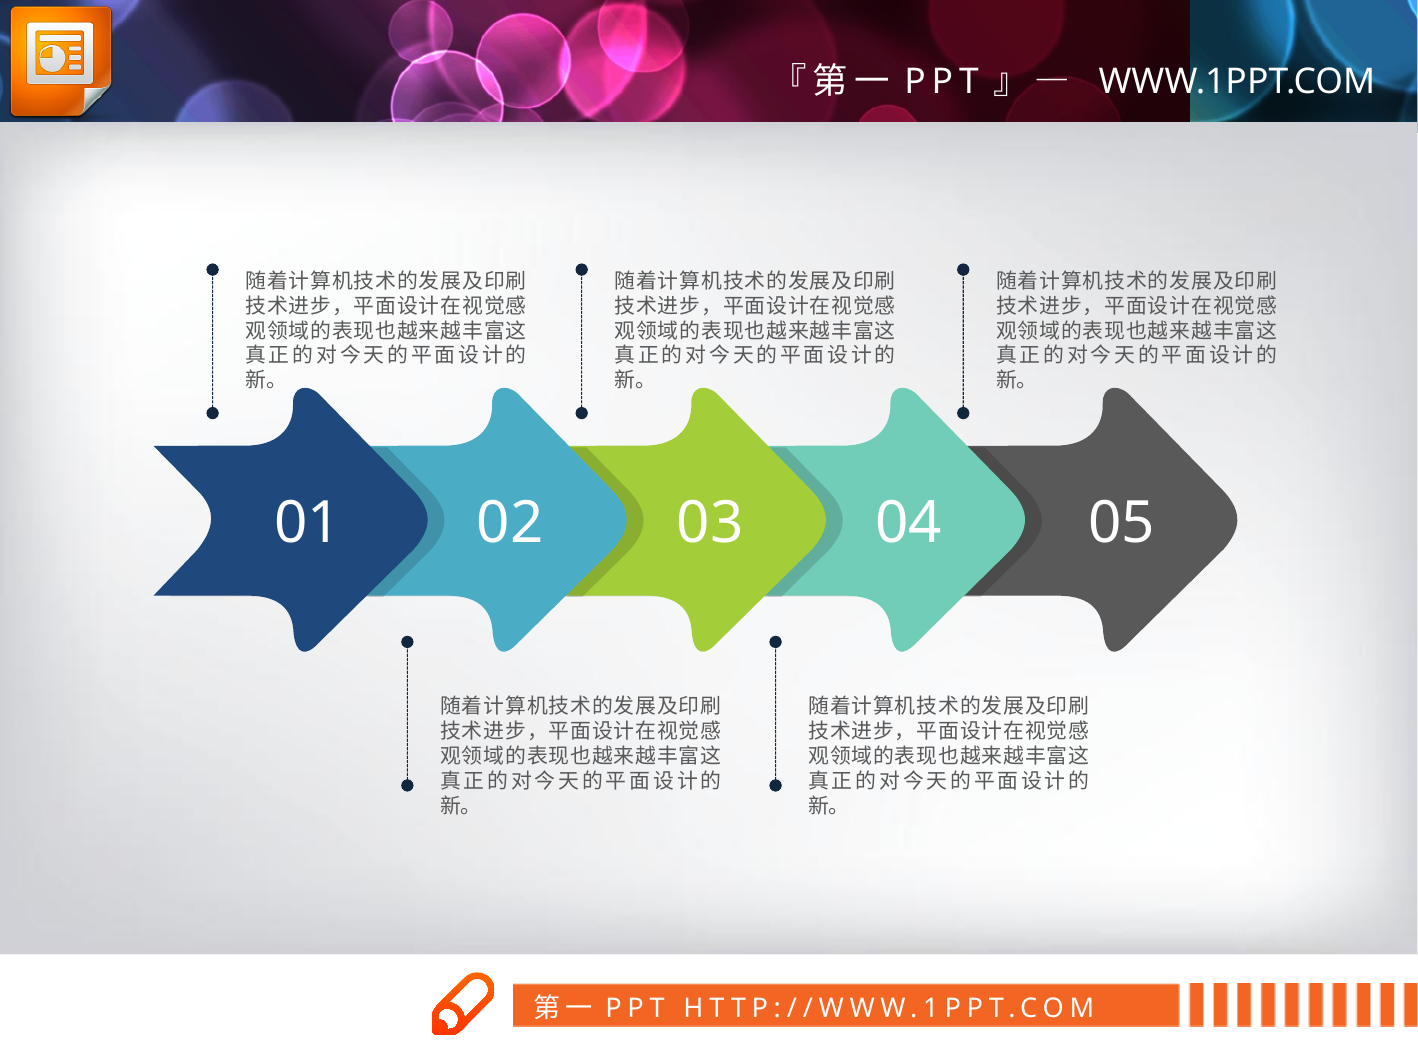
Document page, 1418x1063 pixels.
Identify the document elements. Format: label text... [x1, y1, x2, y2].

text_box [153, 387, 445, 652]
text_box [1044, 387, 1238, 652]
text_box 随着计算机技术的发展及印刷技术进步，平面设计在视觉感观领域的表现也越来越丰富这真正的对今天的平面设计的新。 [599, 259, 911, 386]
text_box 随着计算机技术的发展及印刷技术进步，平面设计在视觉感观领域的表现也越来越丰富这真正的对今天的平面设计的新。 [230, 259, 542, 386]
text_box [644, 387, 843, 652]
text_box 随着计算机技术的发展及印刷技术进步，平面设计在视觉感观领域的表现也越来越丰富这真正的对今天的平面设计的新。 [981, 259, 1292, 400]
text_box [843, 387, 1043, 652]
picture [513, 983, 1418, 1027]
text_box 随着计算机技术的发展及印刷技术进步，平面设计在视觉感观领域的表现也越来越丰富这真正的对今天的平面设计的新。 [793, 685, 1105, 825]
picture [0, 0, 1418, 956]
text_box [446, 387, 644, 652]
text_box 随着计算机技术的发展及印刷技术进步，平面设计在视觉感观领域的表现也越来越丰富这真正的对今天的平面设计的新。 [425, 685, 737, 825]
